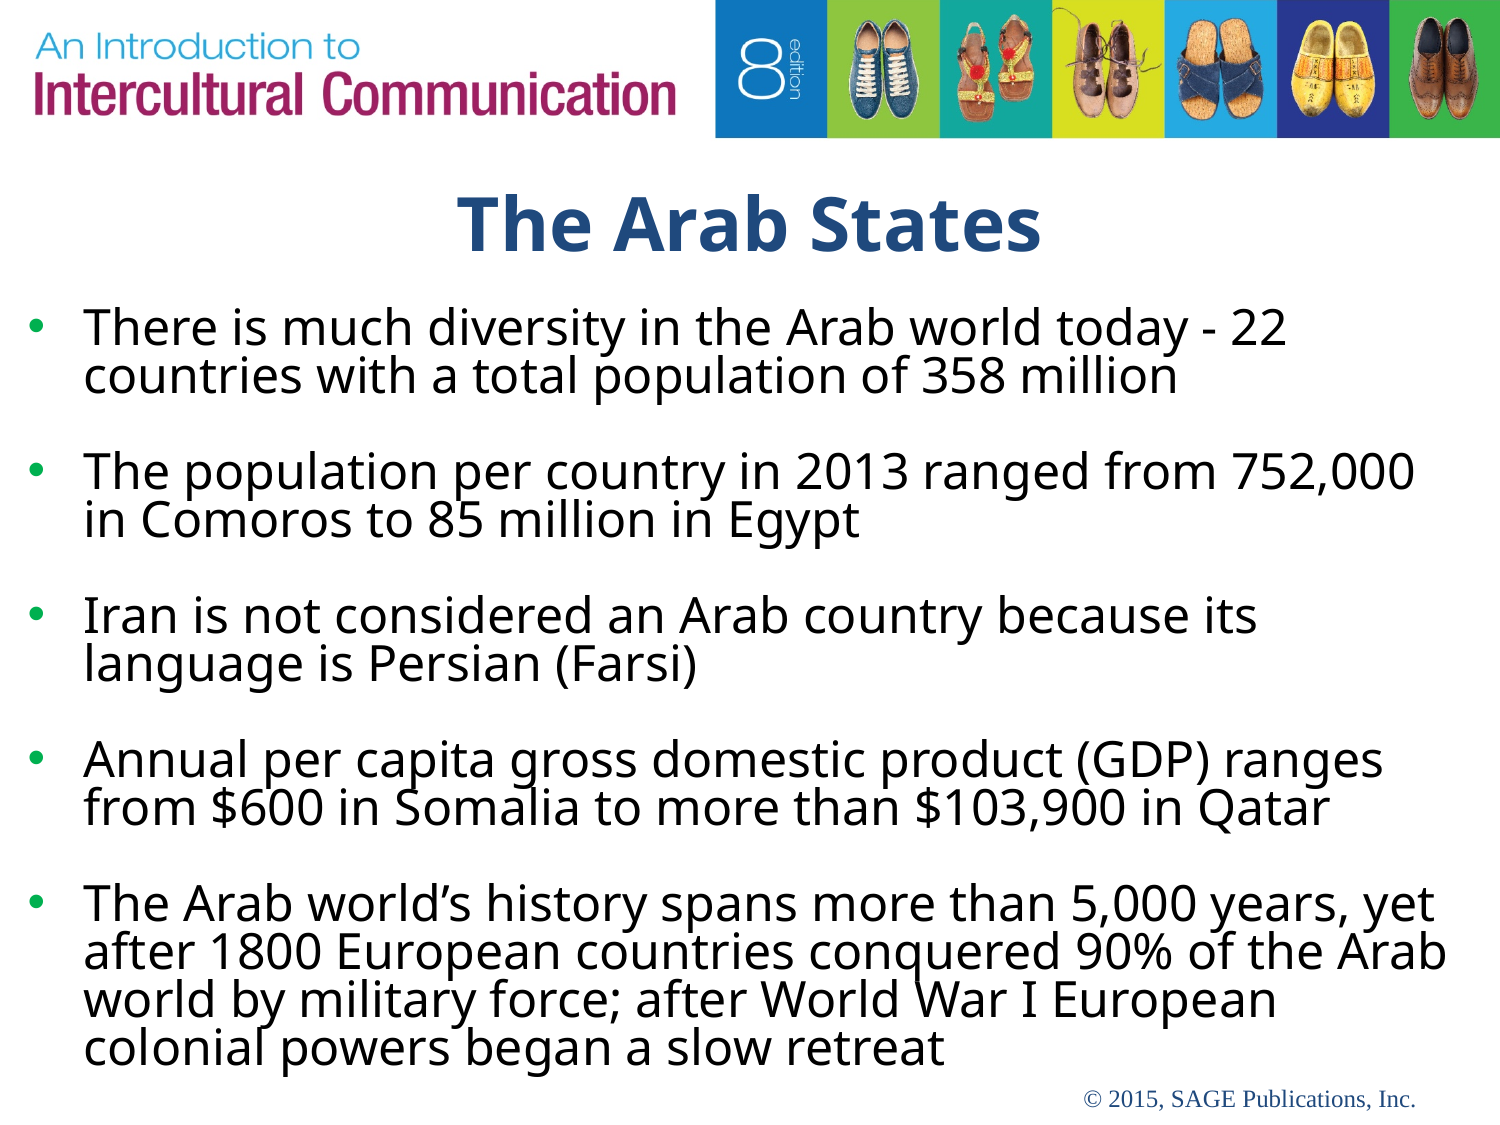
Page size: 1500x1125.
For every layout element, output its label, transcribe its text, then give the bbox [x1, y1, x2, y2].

list There is much diversity in the Arab world today - 22 countries with a total population of 358 million The population per country in 2013 ranged from 752,000 in Comoros to 85 million in Egypt Iran is not considered an Arab country because its language is Persian (Farsi) Annual per capita gross domestic product (GDP) ranges from $600 in Somalia to more than $103,900 in Qatar The Arab world’s history spans more than 5,000 years, yet after 1800 European countries conquered 90% of the Arab world by military force; after World War I European colonial powers began a slow retreat [12, 299, 1488, 1125]
picture [0, 0, 1500, 154]
title The Arab States [0, 154, 1500, 288]
text_box © 2015, SAGE Publications, Inc. [1012, 1067, 1488, 1125]
picture [0, 288, 1500, 1125]
